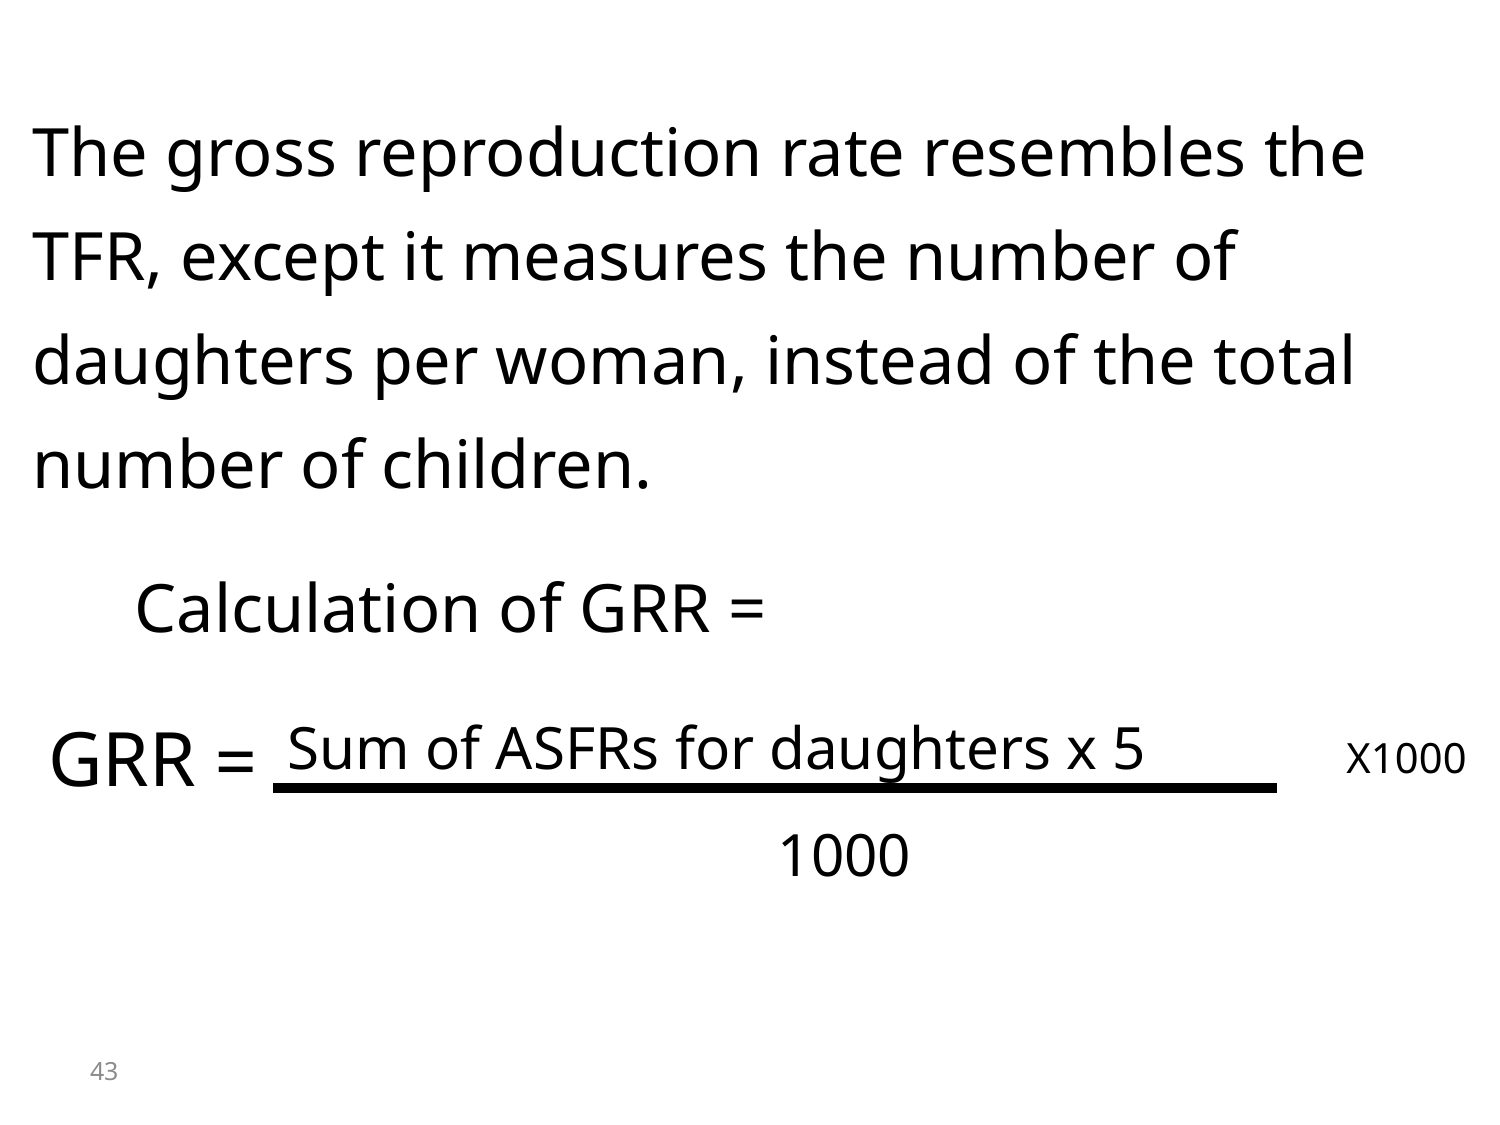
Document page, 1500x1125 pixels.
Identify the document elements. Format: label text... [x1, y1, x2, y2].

text_box = GRR [33, 704, 292, 809]
text_box Sum of ASFRs for daughters x 5 [273, 703, 1339, 789]
text_box X1000 [1313, 724, 1500, 790]
text_box 1000 [738, 810, 951, 895]
text_box Calculation of GRR = [119, 558, 783, 653]
slide_number 43 [75, 1042, 425, 1103]
text_box The gross reproduction rate resembles the TFR, except it measures the number of daughters per woman, instead of the total number of children. [17, 78, 1500, 510]
